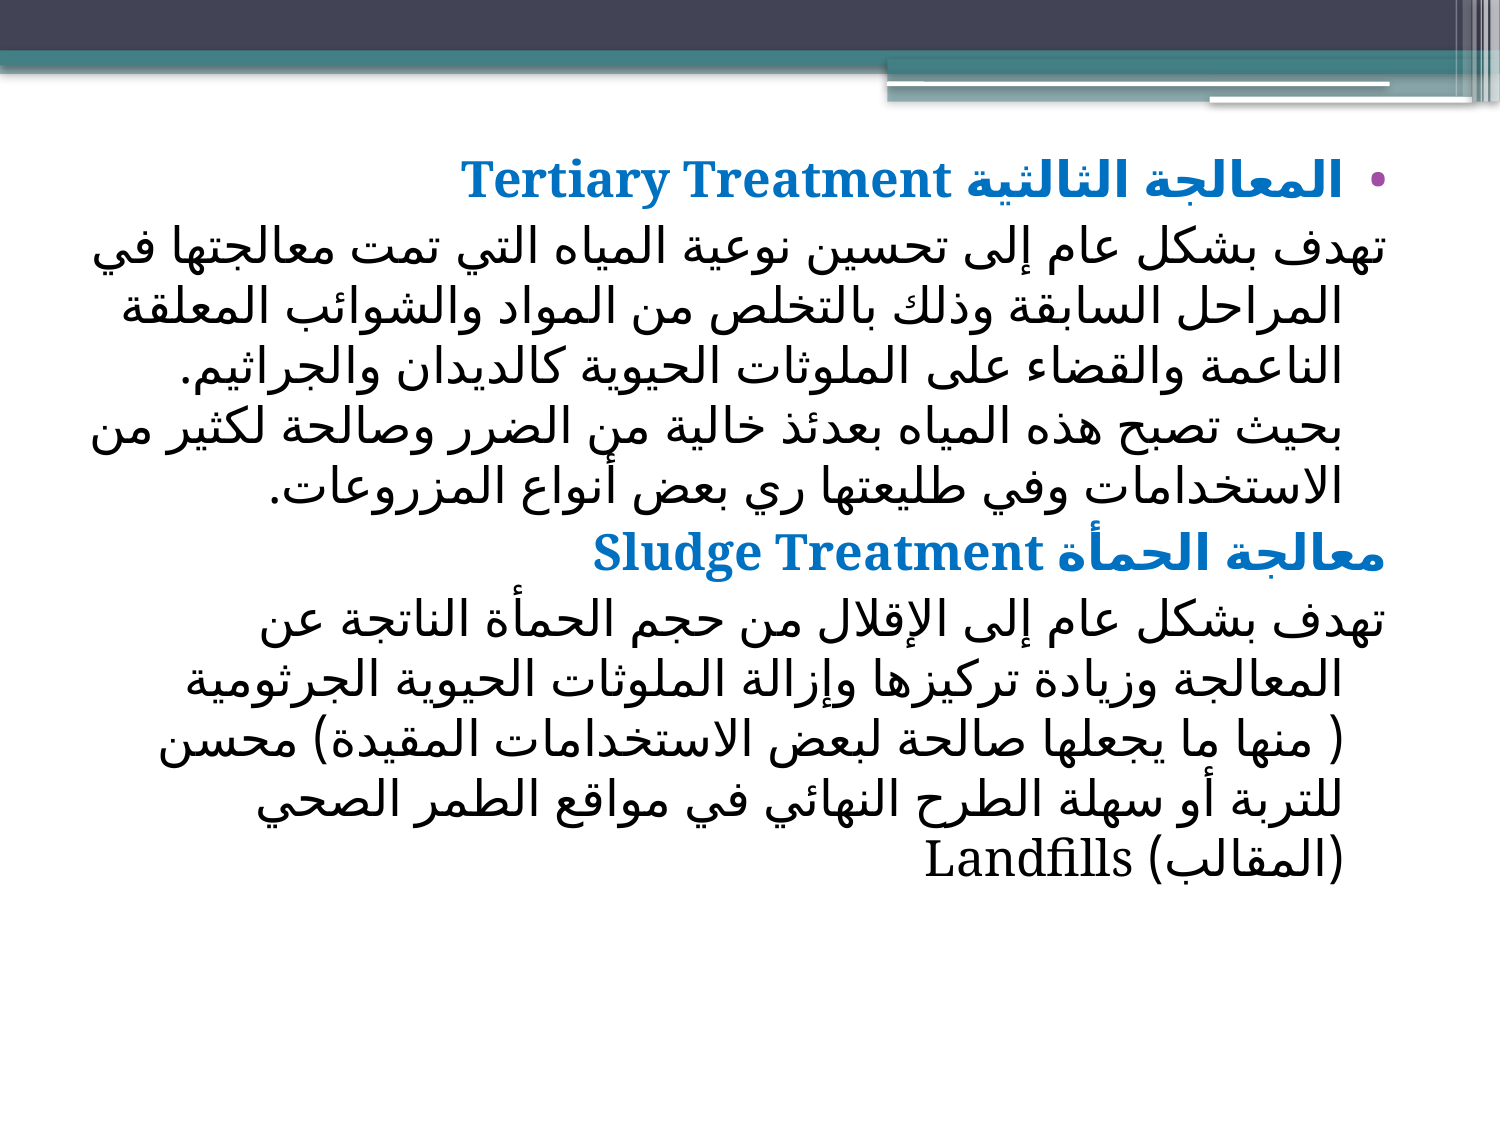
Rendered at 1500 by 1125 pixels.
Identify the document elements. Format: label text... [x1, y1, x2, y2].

list المعالجة الثالثية Tertiary Treatment تهدف بشكل عام إلى تحسين نوعية المياه التي تمت معالجتها في المراحل السابقة وذلك بالتخلص من المواد والشوائب المعلقة الناعمة والقضاء على الملوثات الحيوية كالديدان والجراثيم. بحيث تصبح هذه المياه بعدئذ خالية من الضرر وصالحة لكثير من الاستخدامات وفي طليعتها ري بعض أنواع المزروعات. معالجة الحمأة Sludge Treatment تهدف بشكل عام إلى الإقلال من حجم الحمأة الناتجة عن المعالجة وزيادة تركيزها وإزالة الملوثات الحيوية الجرثومية ( منها ما يجعلها صالحة لبعض الاستخدامات المقيدة) محسن للتربة أو سهلة الطرح النهائي في مواقع الطمر الصحي (المقالب) Landfills [70, 140, 1421, 1125]
